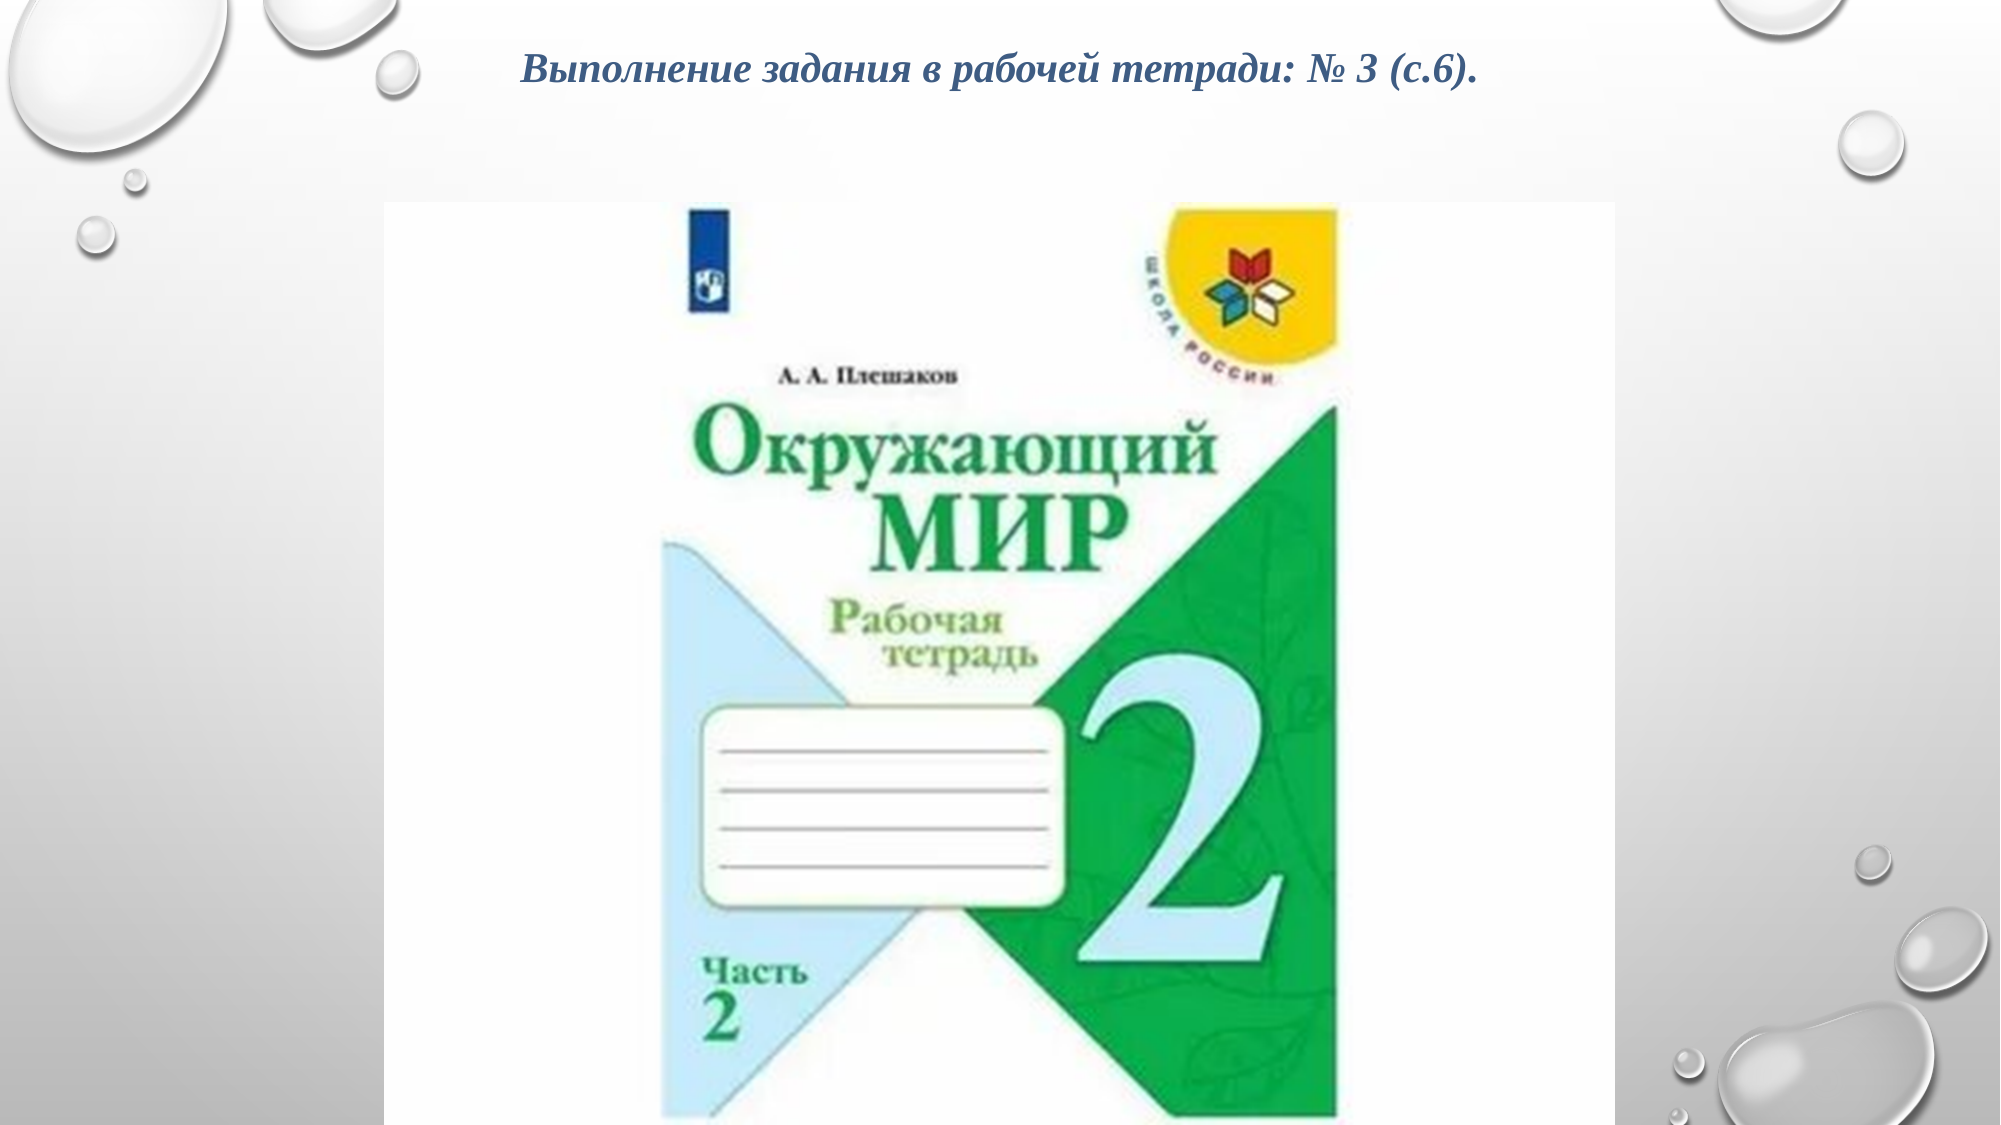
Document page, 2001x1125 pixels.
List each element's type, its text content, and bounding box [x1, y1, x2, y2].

title Выполнение задания в рабочей тетради: № 3 (с.6). [149, 38, 1851, 153]
picture [0, 0, 2000, 1125]
